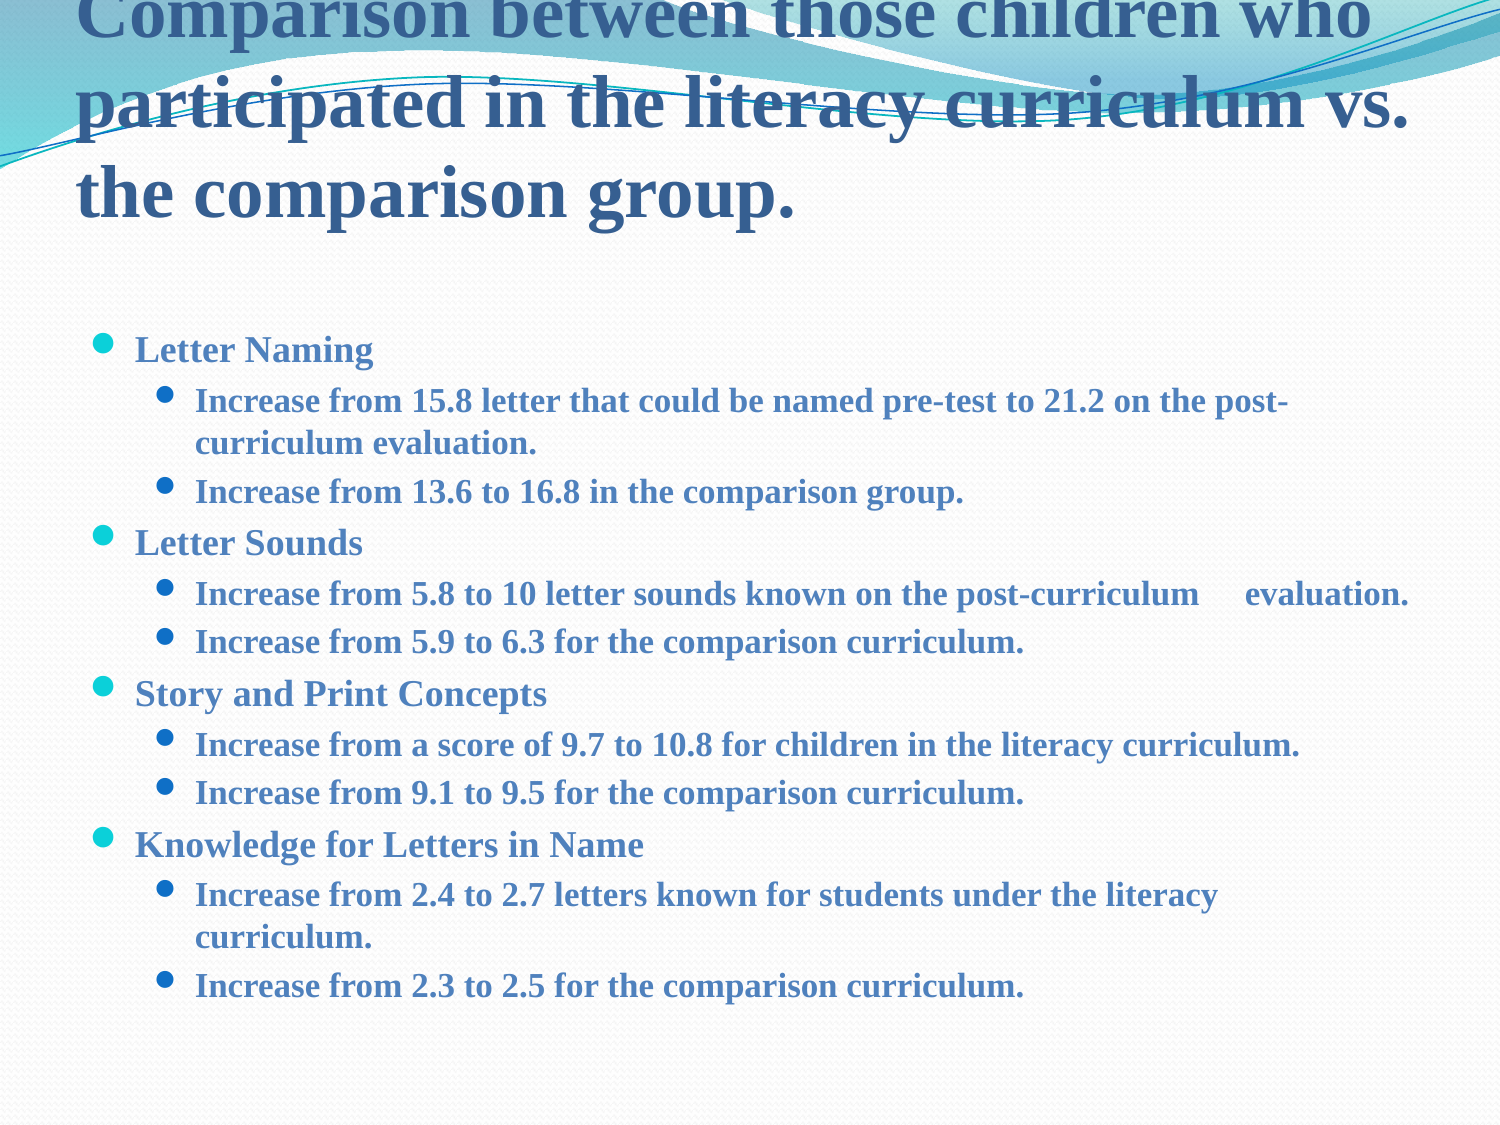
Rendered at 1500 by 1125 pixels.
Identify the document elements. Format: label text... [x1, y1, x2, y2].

list Letter Naming Increase from 15.8 letter that could be named pre-test to 21.2 on the post-curriculum evaluation. Increase from 13.6 to 16.8 in the comparison group. Letter Sounds Increase from 5.8 to 10 letter sounds known on the post-curriculum evaluation. Increase from 5.9 to 6.3 for the comparison curriculum. Story and Print Concepts Increase from a score of 9.7 to 10.8 for children in the literacy curriculum. Increase from 9.1 to 9.5 for the comparison curriculum. Knowledge for Letters in Name Increase from 2.4 to 2.7 letters known for students under the literacy curriculum. Increase from 2.3 to 2.5 for the comparison curriculum. [75, 317, 1425, 1038]
title Comparison between those children who participated in the literacy curriculum vs. the comparison group. [75, 0, 1425, 233]
